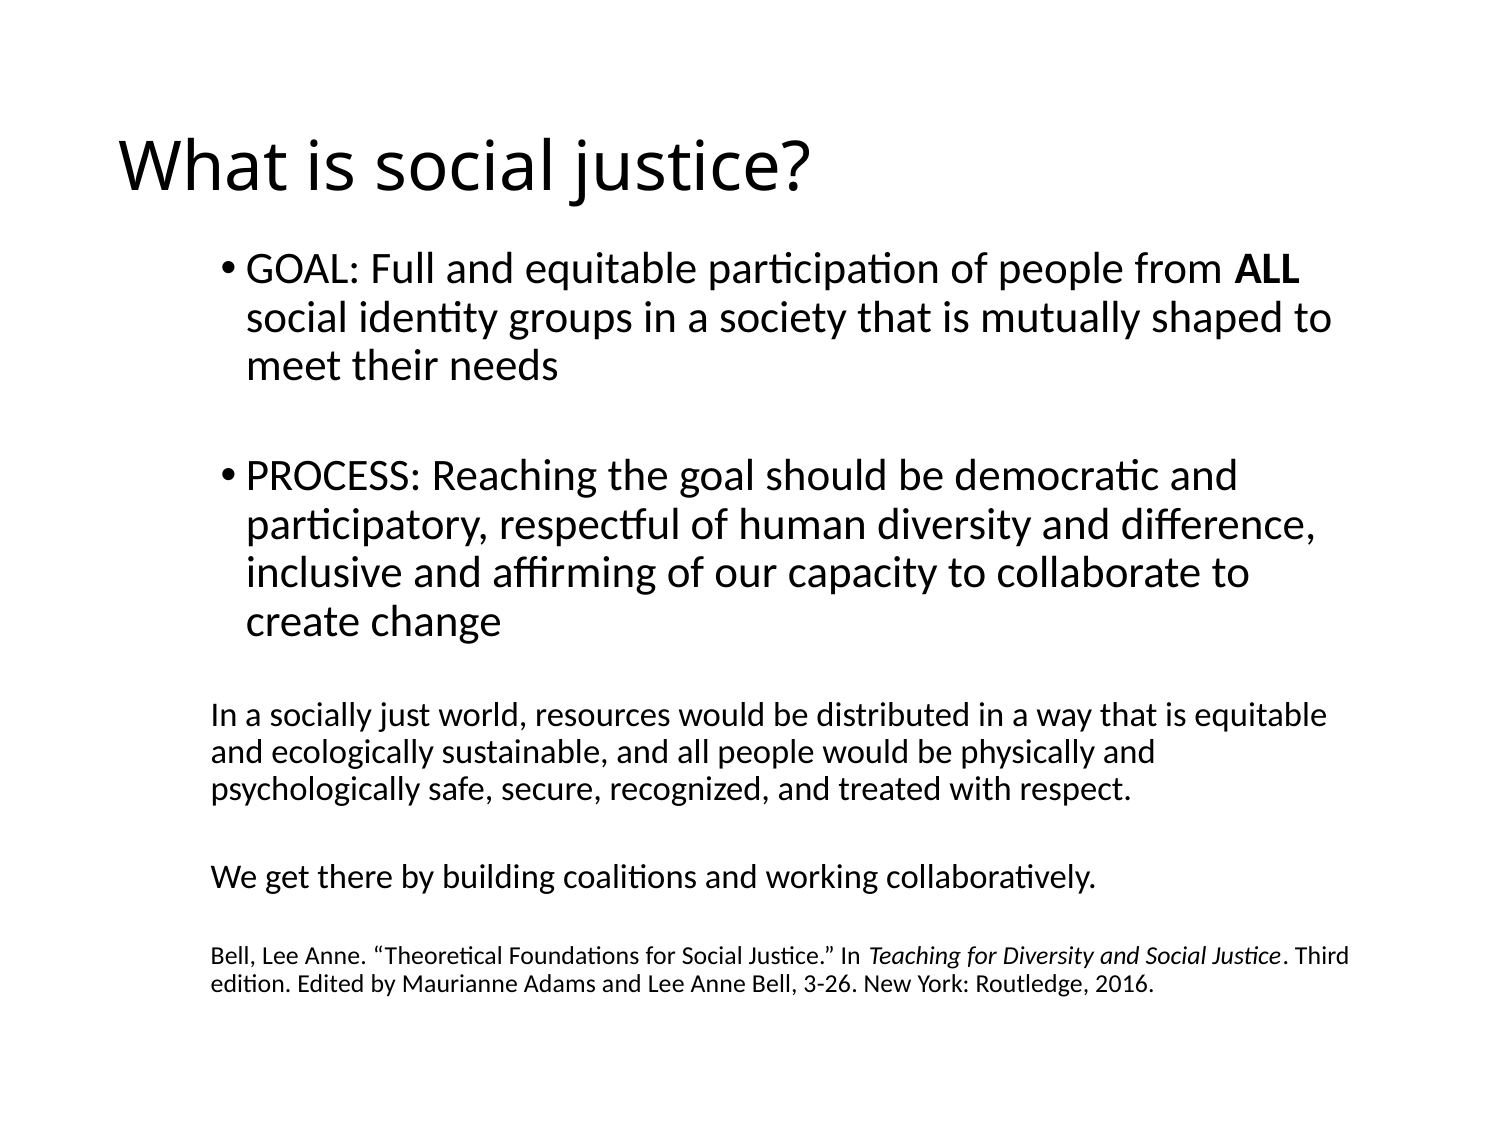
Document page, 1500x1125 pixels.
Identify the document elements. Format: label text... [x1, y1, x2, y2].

title What is social justice? [103, 59, 1397, 278]
list GOAL: Full and equitable participation of people from ALL social identity groups in a society that is mutually shaped to meet their needs PROCESS: Reaching the goal should be democratic and participatory, respectful of human diversity and difference, inclusive and affirming of our capacity to collaborate to create change In a socially just world, resources would be distributed in a way that is equitable and ecologically sustainable, and all people would be physically and psychologically safe, secure, recognized, and treated with respect. We get there by building coalitions and working collaboratively. Bell, Lee Anne. “Theoretical Foundations for Social Justice.” In Teaching for Diversity and Social Justice. Third edition. Edited by Maurianne Adams and Lee Anne Bell, 3-26. New York: Routledge, 2016. [155, 237, 1375, 1014]
